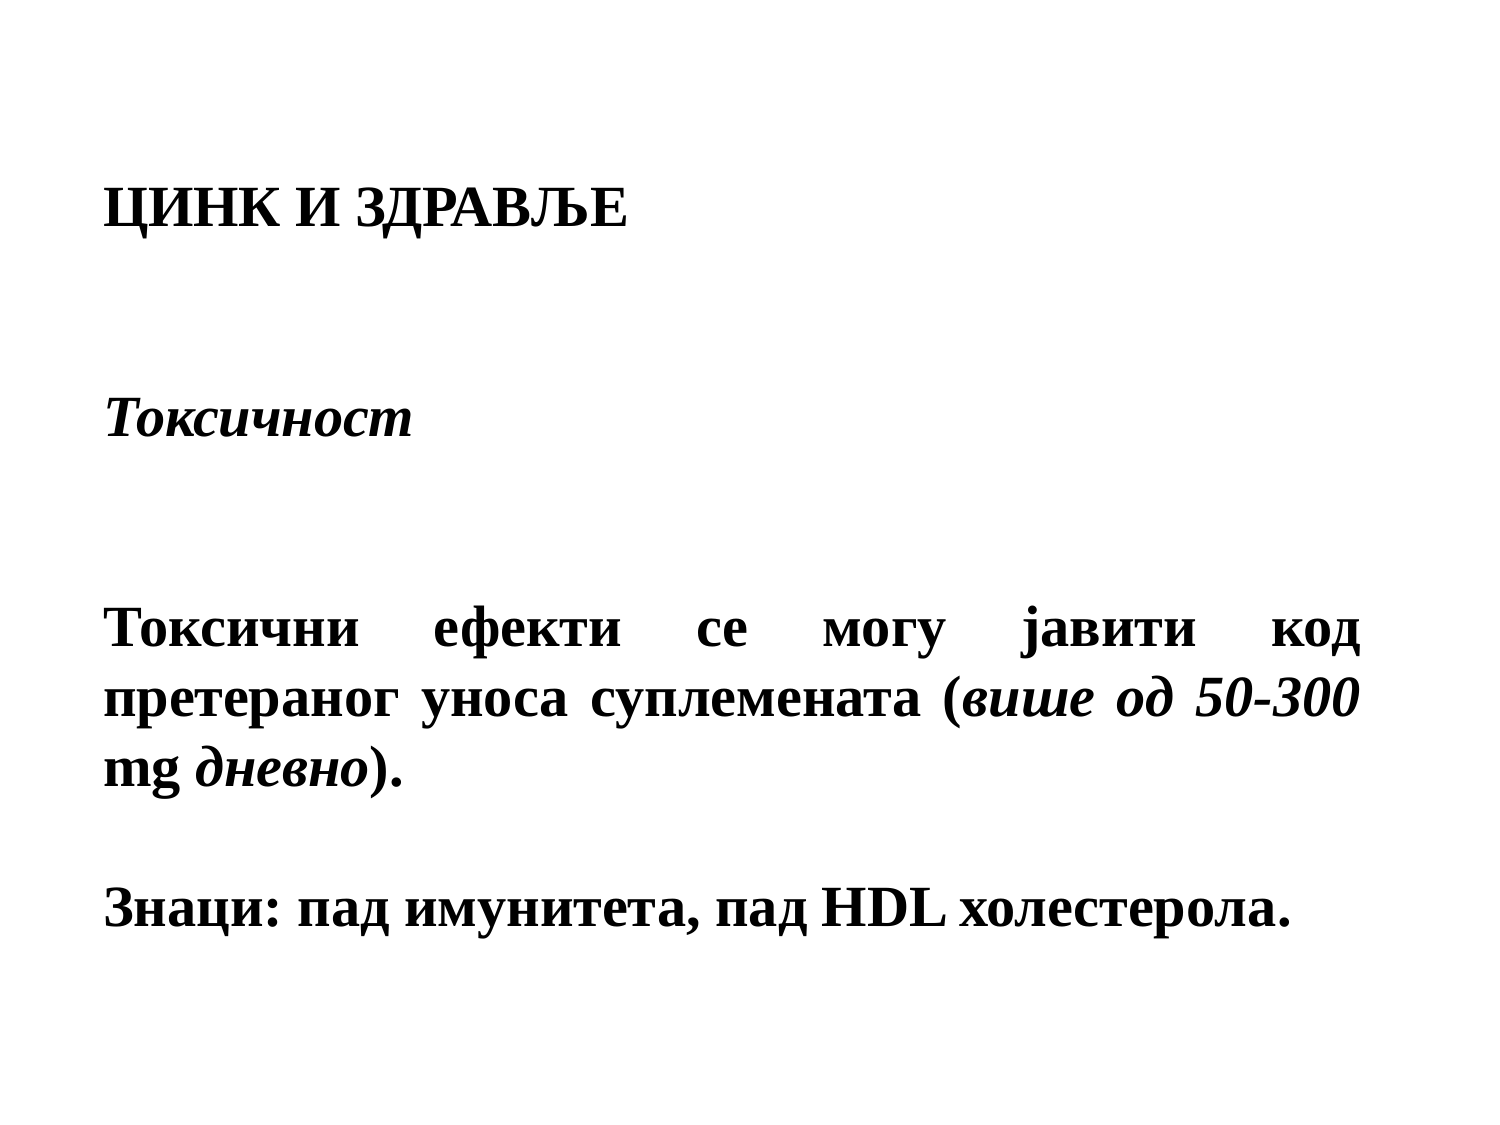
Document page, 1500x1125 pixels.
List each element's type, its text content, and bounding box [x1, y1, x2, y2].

text_box ЦИНК И ЗДРАВЉЕ Токсичност Токсични ефекти се могу јавити код претераног уноса суплемената (више од 50-300 mg дневно). Знаци: пад имунитета, пад HDL холестерола. [88, 160, 1376, 1006]
